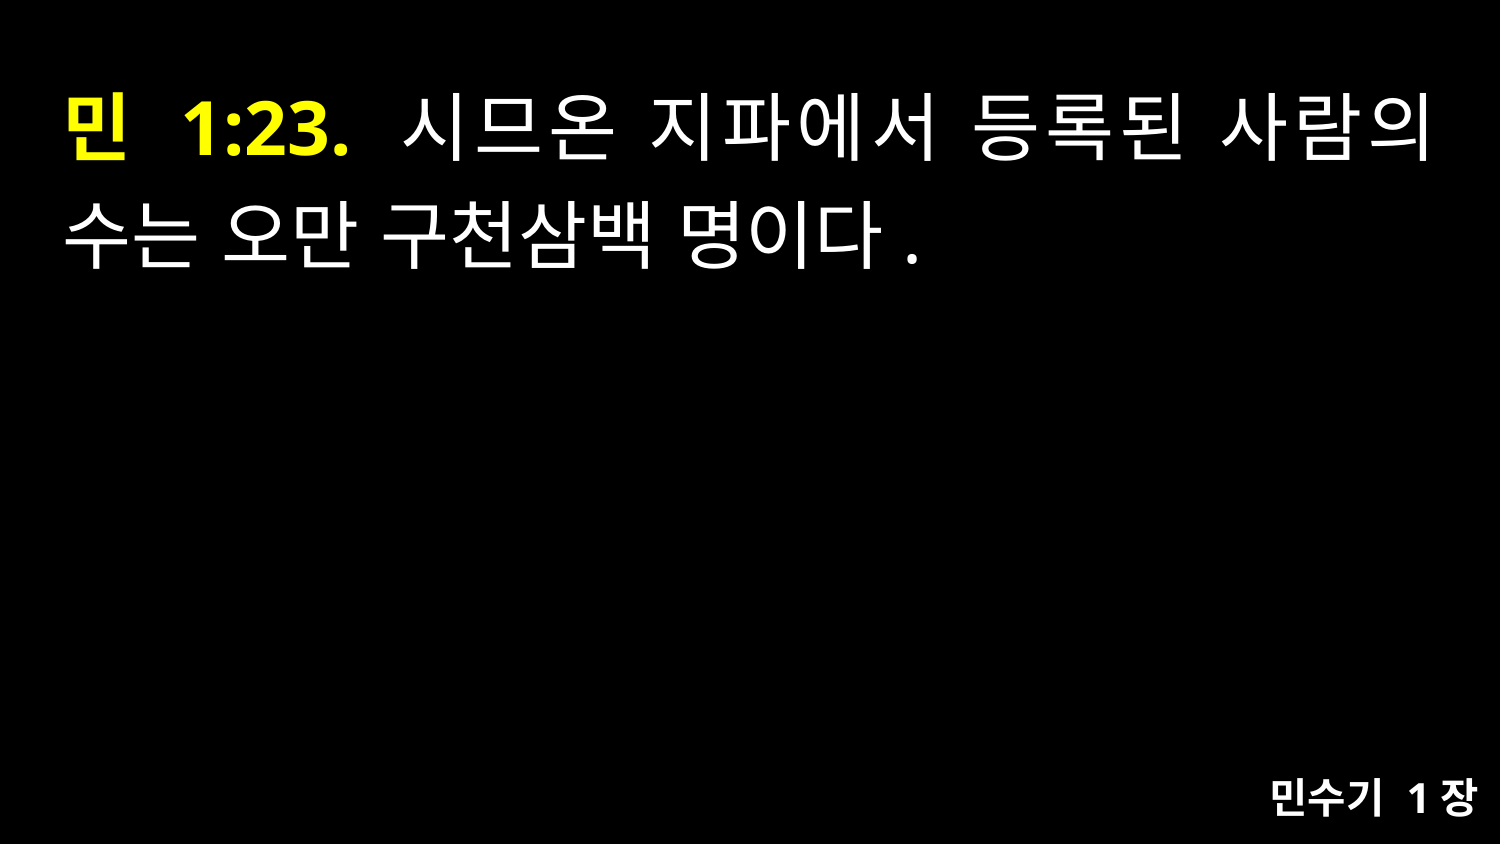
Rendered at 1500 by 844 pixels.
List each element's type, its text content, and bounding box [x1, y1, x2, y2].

title 민 1:23. 시므온 지파에서 등록된 사람의 수는 오만 구천삼백 명이다. [0, 0, 1500, 844]
subtitle 민수기 1장 [916, 770, 1500, 844]
